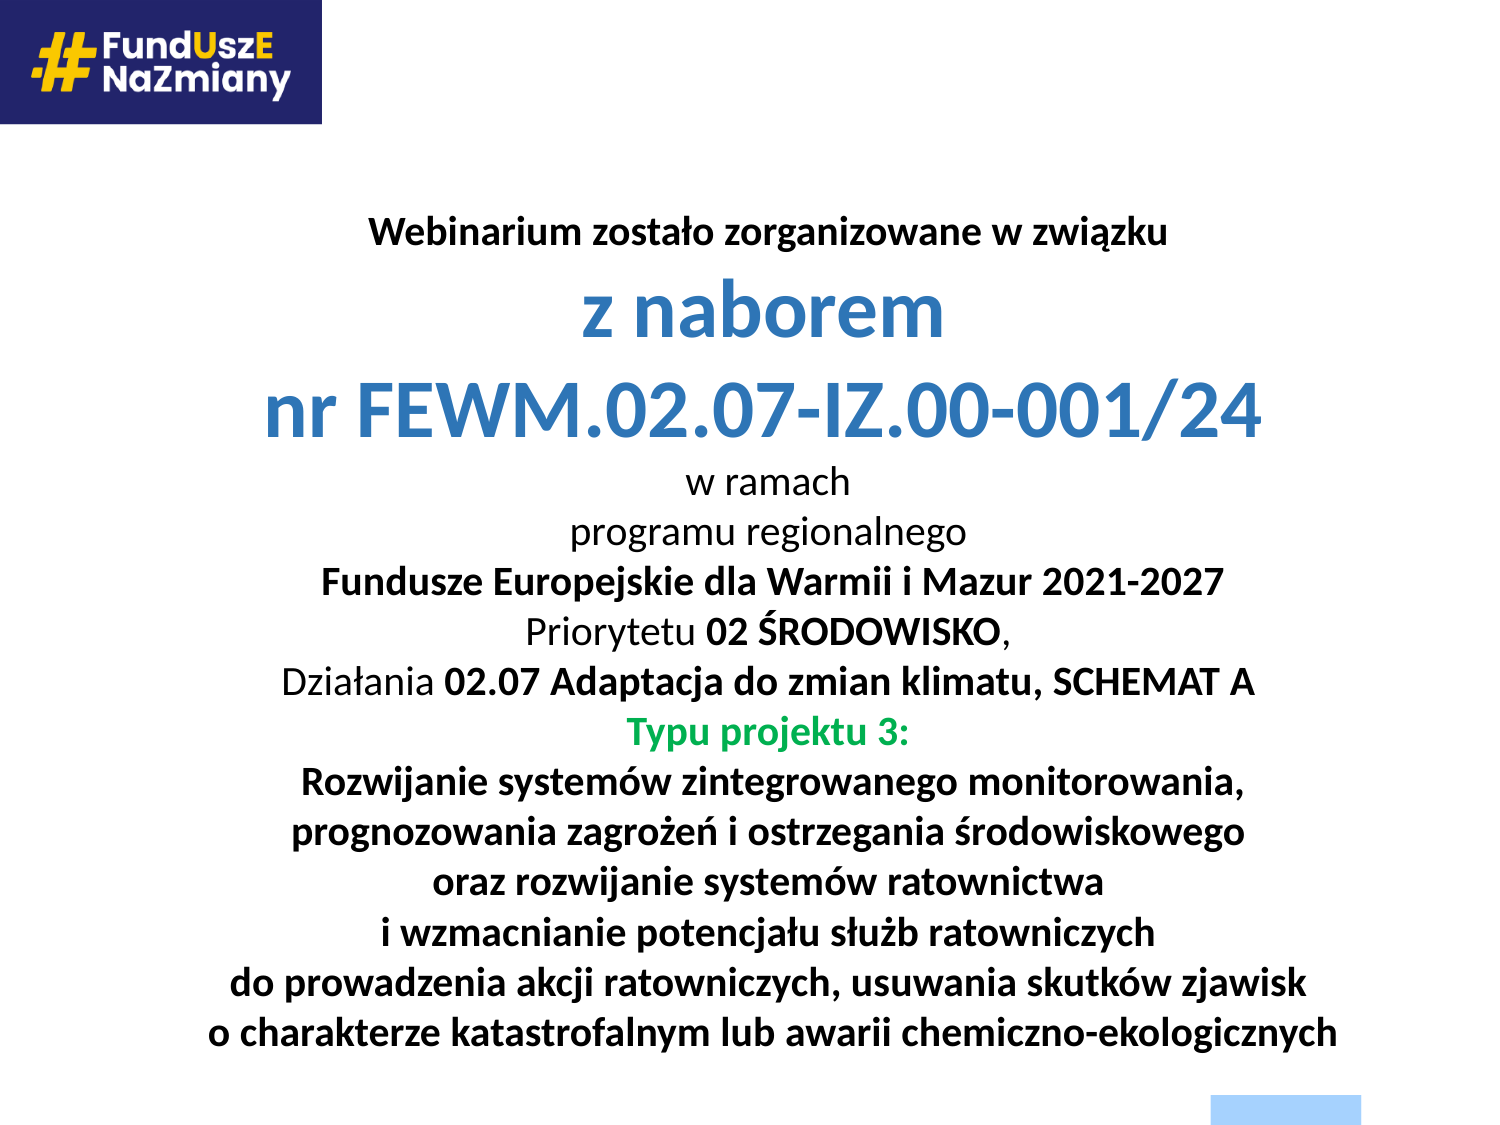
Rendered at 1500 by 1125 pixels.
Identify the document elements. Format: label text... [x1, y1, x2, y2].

picture [0, 0, 1500, 1125]
text_box Webinarium zostało zorganizowane w związku z naborem nr FEWM.02.07-IZ.00-001/24 w ramach programu regionalnego Fundusze Europejskie dla Warmii i Mazur 2021-2027 Priorytetu 02 ŚRODOWISKO, Działania 02.07 Adaptacja do zmian klimatu, SCHEMAT A Typu projektu 3: Rozwijanie systemów zintegrowanego monitorowania, prognozowania zagrożeń i ostrzegania środowiskowego oraz rozwijanie systemów ratownictwa i wzmacnianie potencjału służb ratowniczych do prowadzenia akcji ratowniczych, usuwania skutków zjawisk o charakterze katastrofalnym lub awarii chemiczno-ekologicznych [173, 196, 1374, 1062]
